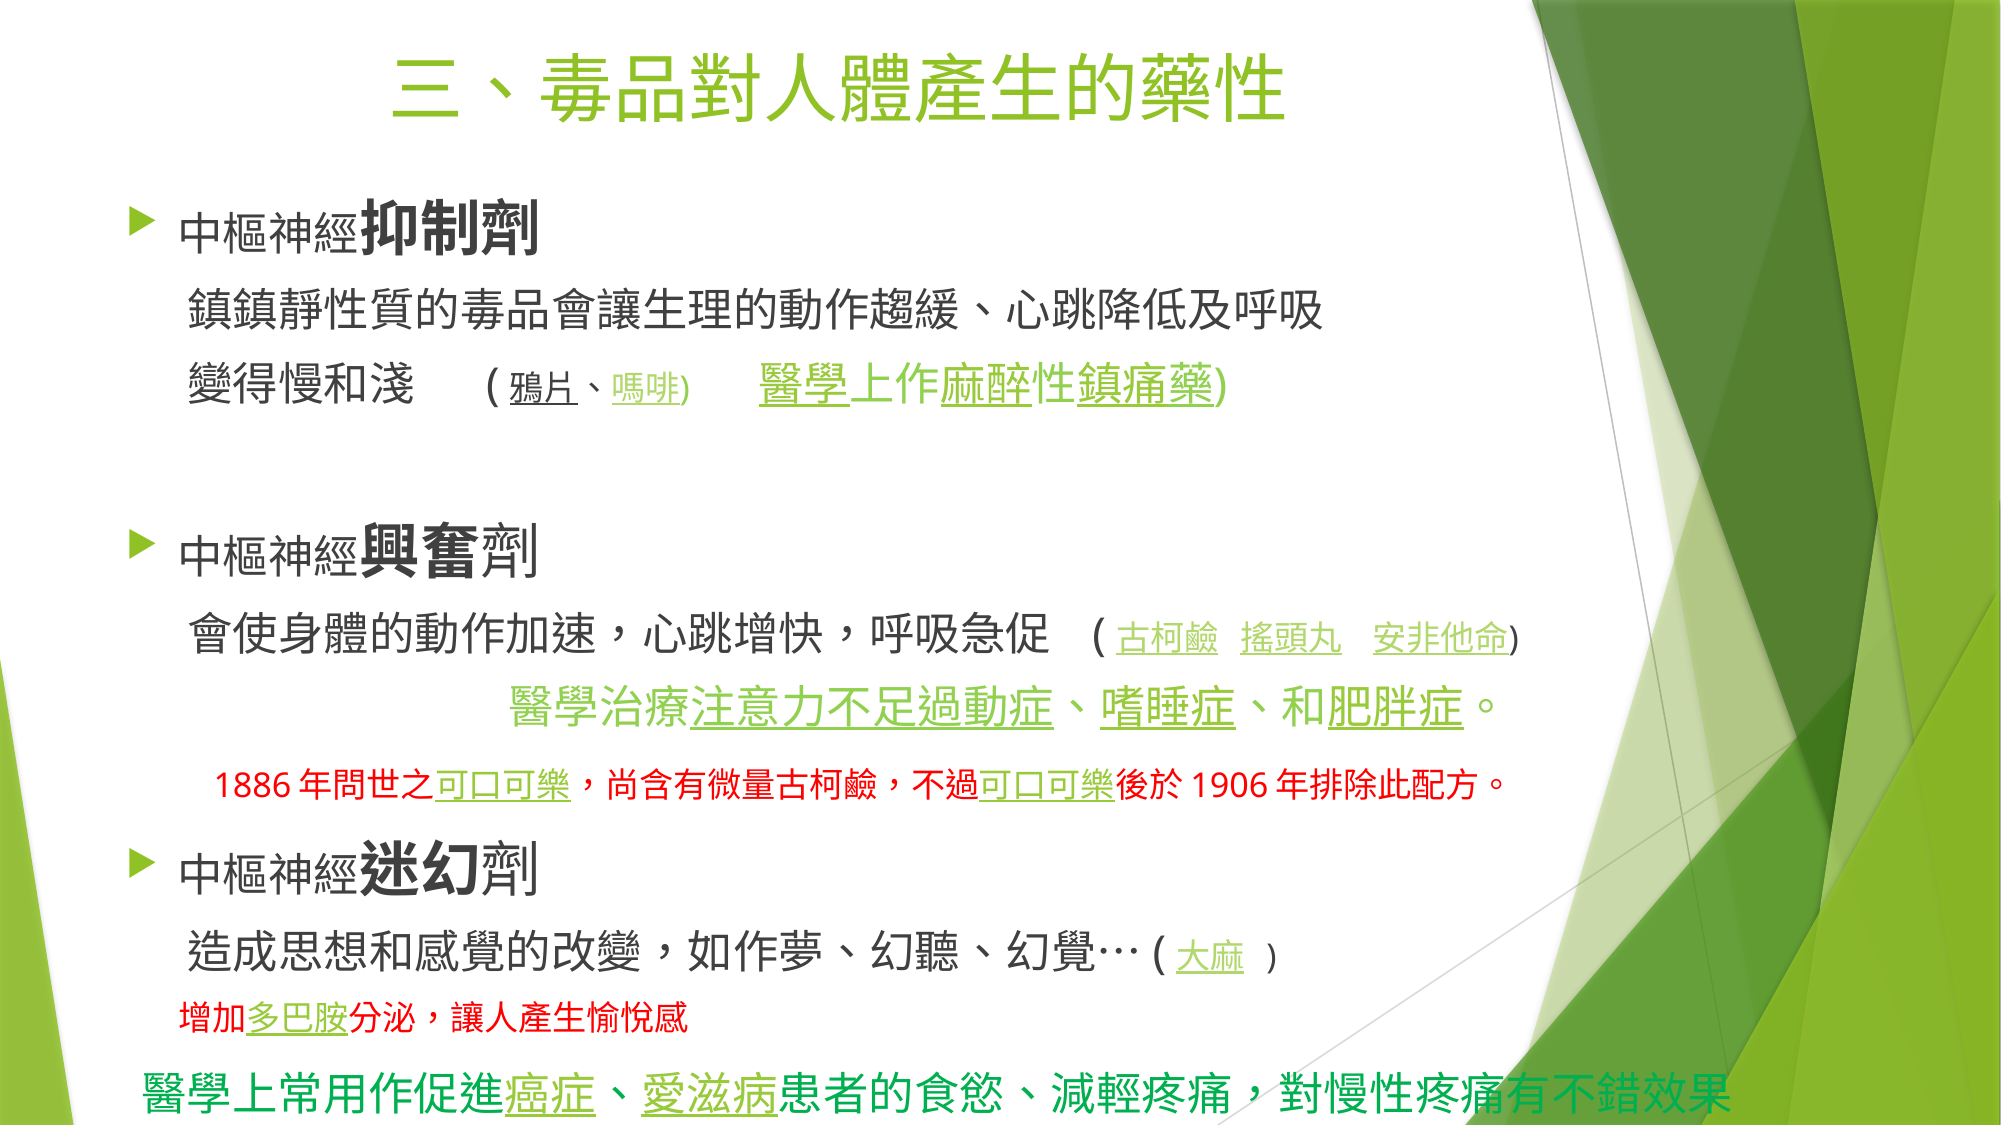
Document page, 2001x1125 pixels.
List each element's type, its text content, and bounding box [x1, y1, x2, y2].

title 三、毒品對人體產生的藥性 [133, 34, 1544, 182]
list 中樞神經抑制劑 鎮鎮靜性質的毒品會讓生理的動作趨緩、心跳降低及呼吸 變得慢和淺 (鴉片、嗎啡) 醫學上作麻醉性鎮痛藥) 中樞神經興奮劑 會使身體的動作加速，心跳增快，呼吸急促 (古柯鹼 搖頭丸 安非他命) 醫學治療注意力不足過動症、嗜睡症、和肥胖症。 1886年問世之可口可樂，尚含有微量古柯鹼，不過可口可樂後於1906年排除此配方。 中樞神經迷幻劑 造成思想和感覺的改變，如作夢、幻聽、幻覺…(大麻 ) 增加多巴胺分泌，讓人產生愉悅感 醫學上常用作促進癌症、愛滋病患者的食慾、減輕疼痛，對慢性疼痛有不錯效果 [111, 182, 1918, 1125]
